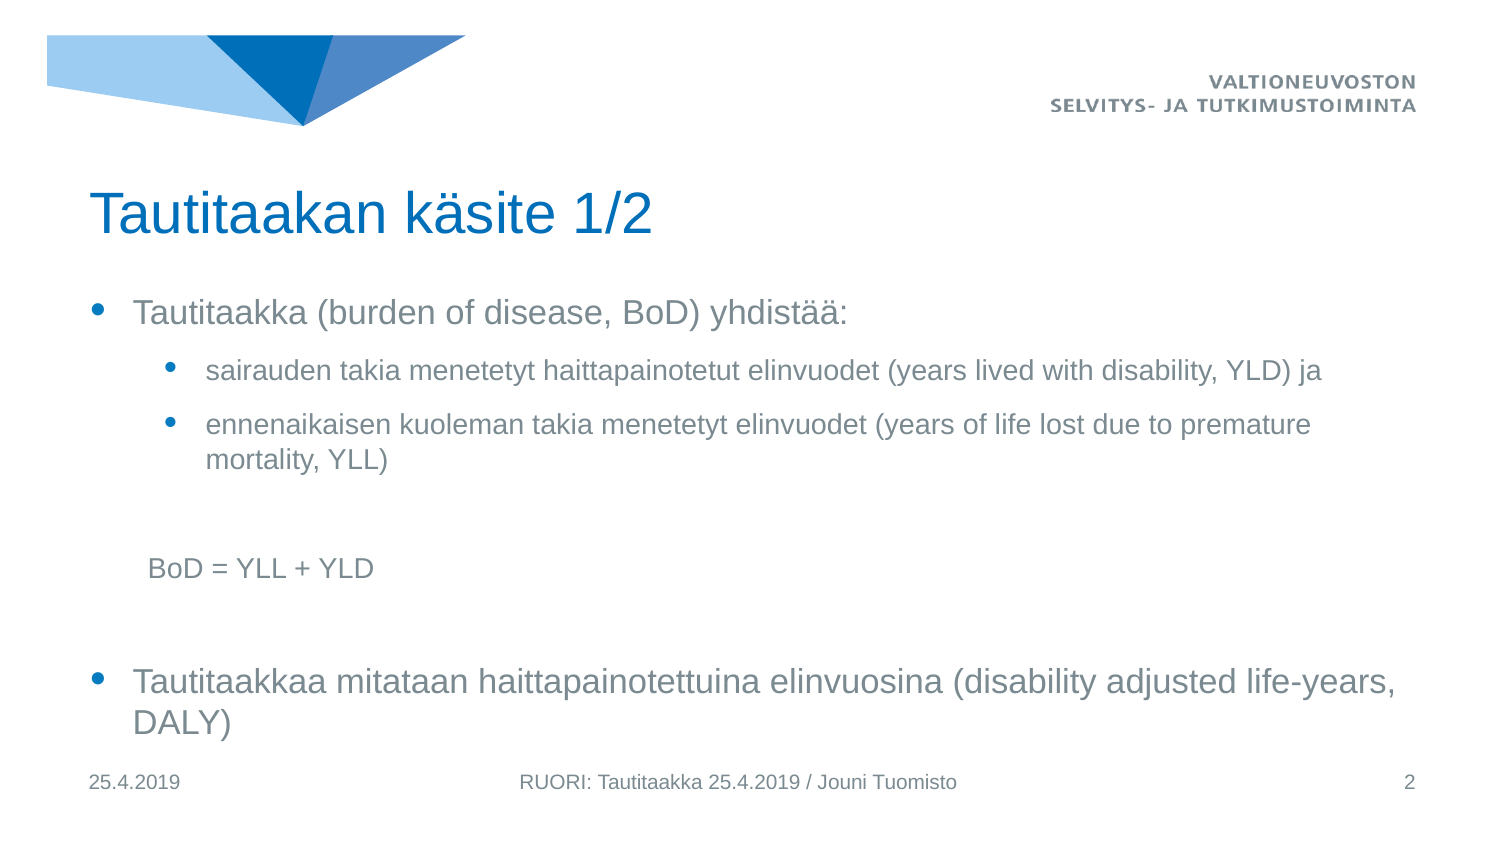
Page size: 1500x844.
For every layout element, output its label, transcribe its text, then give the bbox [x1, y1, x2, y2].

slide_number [88, 767, 225, 796]
picture [1051, 75, 1416, 112]
list Tautitaakka (burden of disease, BoD) yhdistää: sairauden takia menetetyt haittapainotetut elinvuodet (years lived with disability, YLD) ja ennenaikaisen kuoleman takia menetetyt elinvuodet (years of life lost due to premature mortality, YLL) BoD = YLL + YLD Tautitaakkaa mitataan haittapainotettuina elinvuosina (disability adjusted life-years, DALY) [74, 282, 1425, 754]
slide_number 2 [1352, 767, 1416, 796]
title Tautitaakan käsite 1/2 [74, 156, 1425, 272]
footer RUORI: Tautitaakka 25.4.2019 / Jouni Tuomisto [454, 767, 1022, 796]
